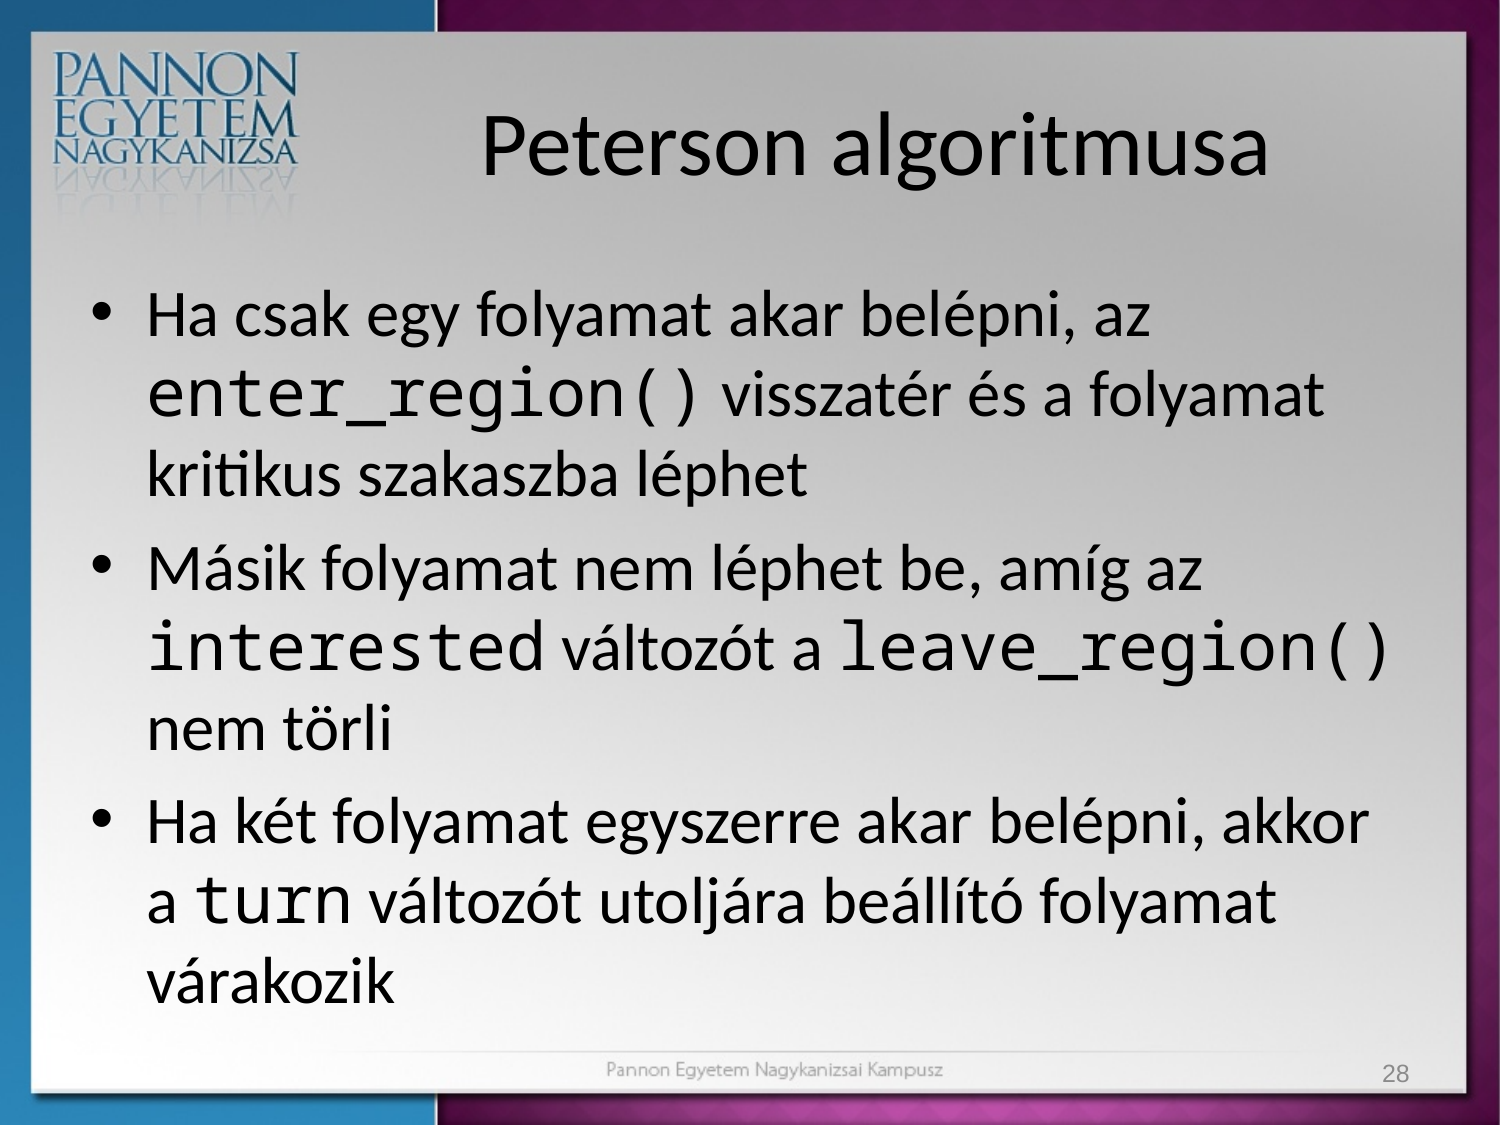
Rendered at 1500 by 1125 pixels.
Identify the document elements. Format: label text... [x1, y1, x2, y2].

picture [0, 0, 1500, 1125]
title Peterson algoritmusa [328, 45, 1425, 233]
list Ha csak egy folyamat akar belépni, az enter_region() visszatér és a folyamat kritikus szakaszba léphet Másik folyamat nem léphet be, amíg az interested változót a leave_region() nem törli Ha két folyamat egyszerre akar belépni, akkor a turn változót utoljára beállító folyamat várakozik [75, 262, 1425, 1038]
slide_number 28 [1074, 1042, 1425, 1103]
